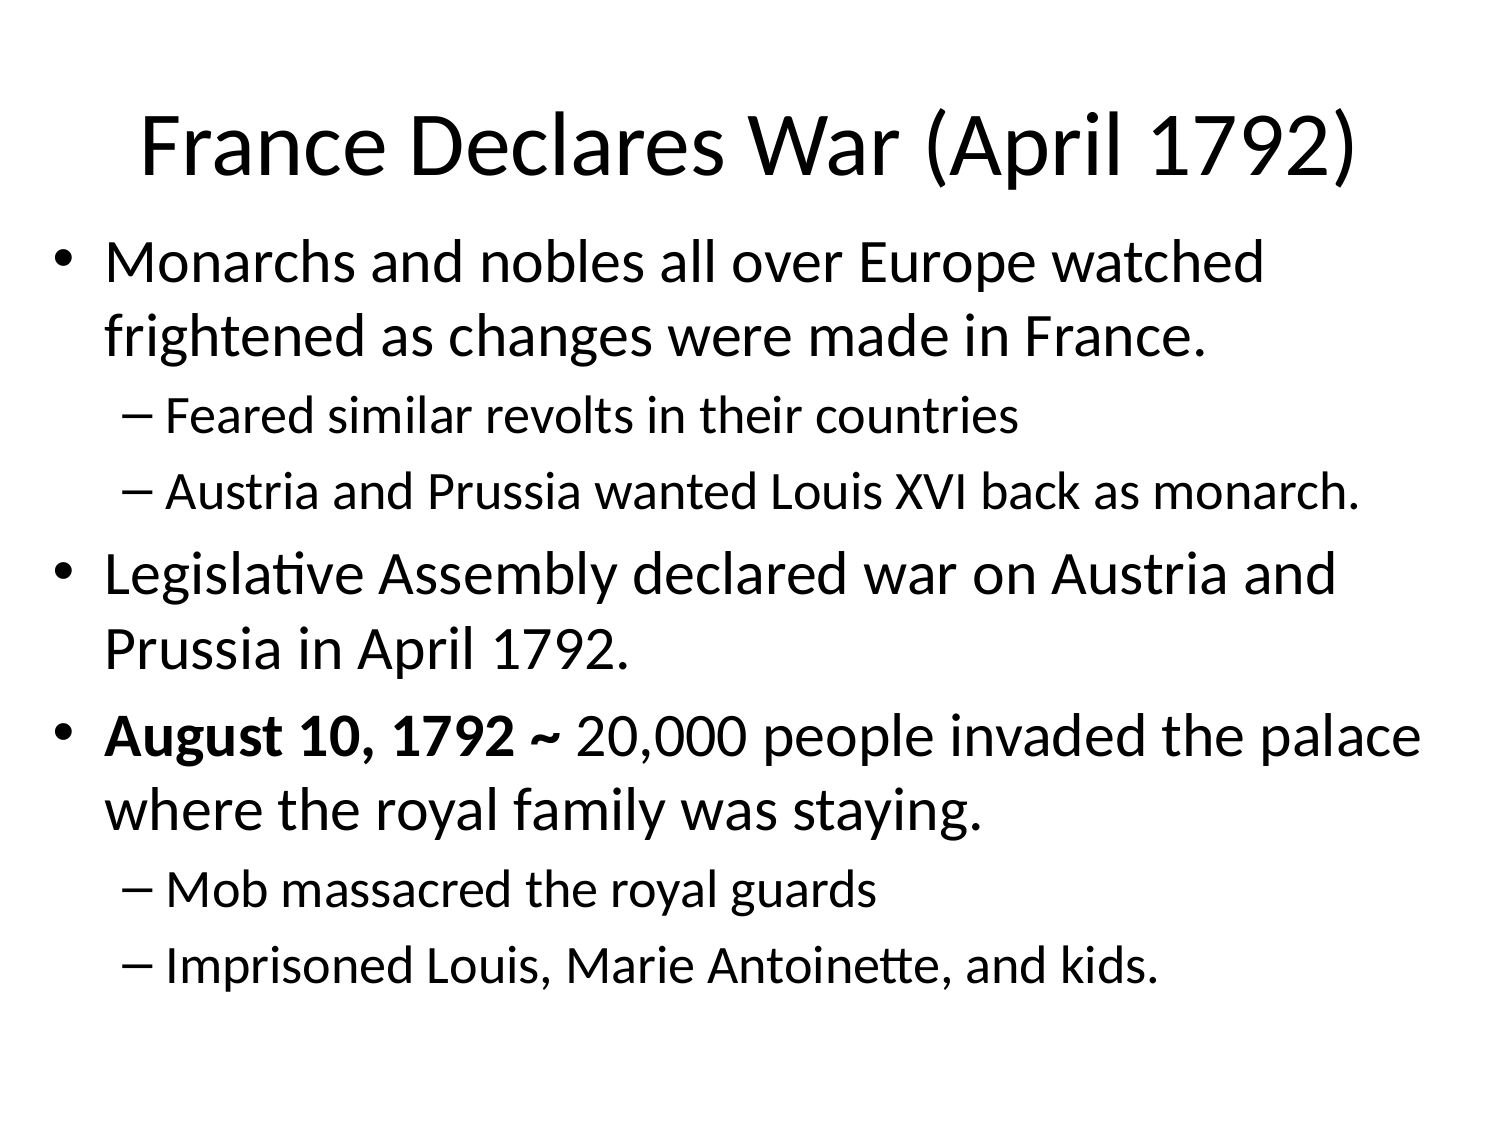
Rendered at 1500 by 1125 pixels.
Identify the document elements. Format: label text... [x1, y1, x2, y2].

list Monarchs and nobles all over Europe watched frightened as changes were made in France. Feared similar revolts in their countries Austria and Prussia wanted Louis XVI back as monarch. Legislative Assembly declared war on Austria and Prussia in April 1792. August 10, 1792 ~ 20,000 people invaded the palace where the royal family was staying. Mob massacred the royal guards Imprisoned Louis, Marie Antoinette, and kids. [37, 212, 1500, 1005]
title France Declares War (April 1792) [75, 45, 1425, 212]
